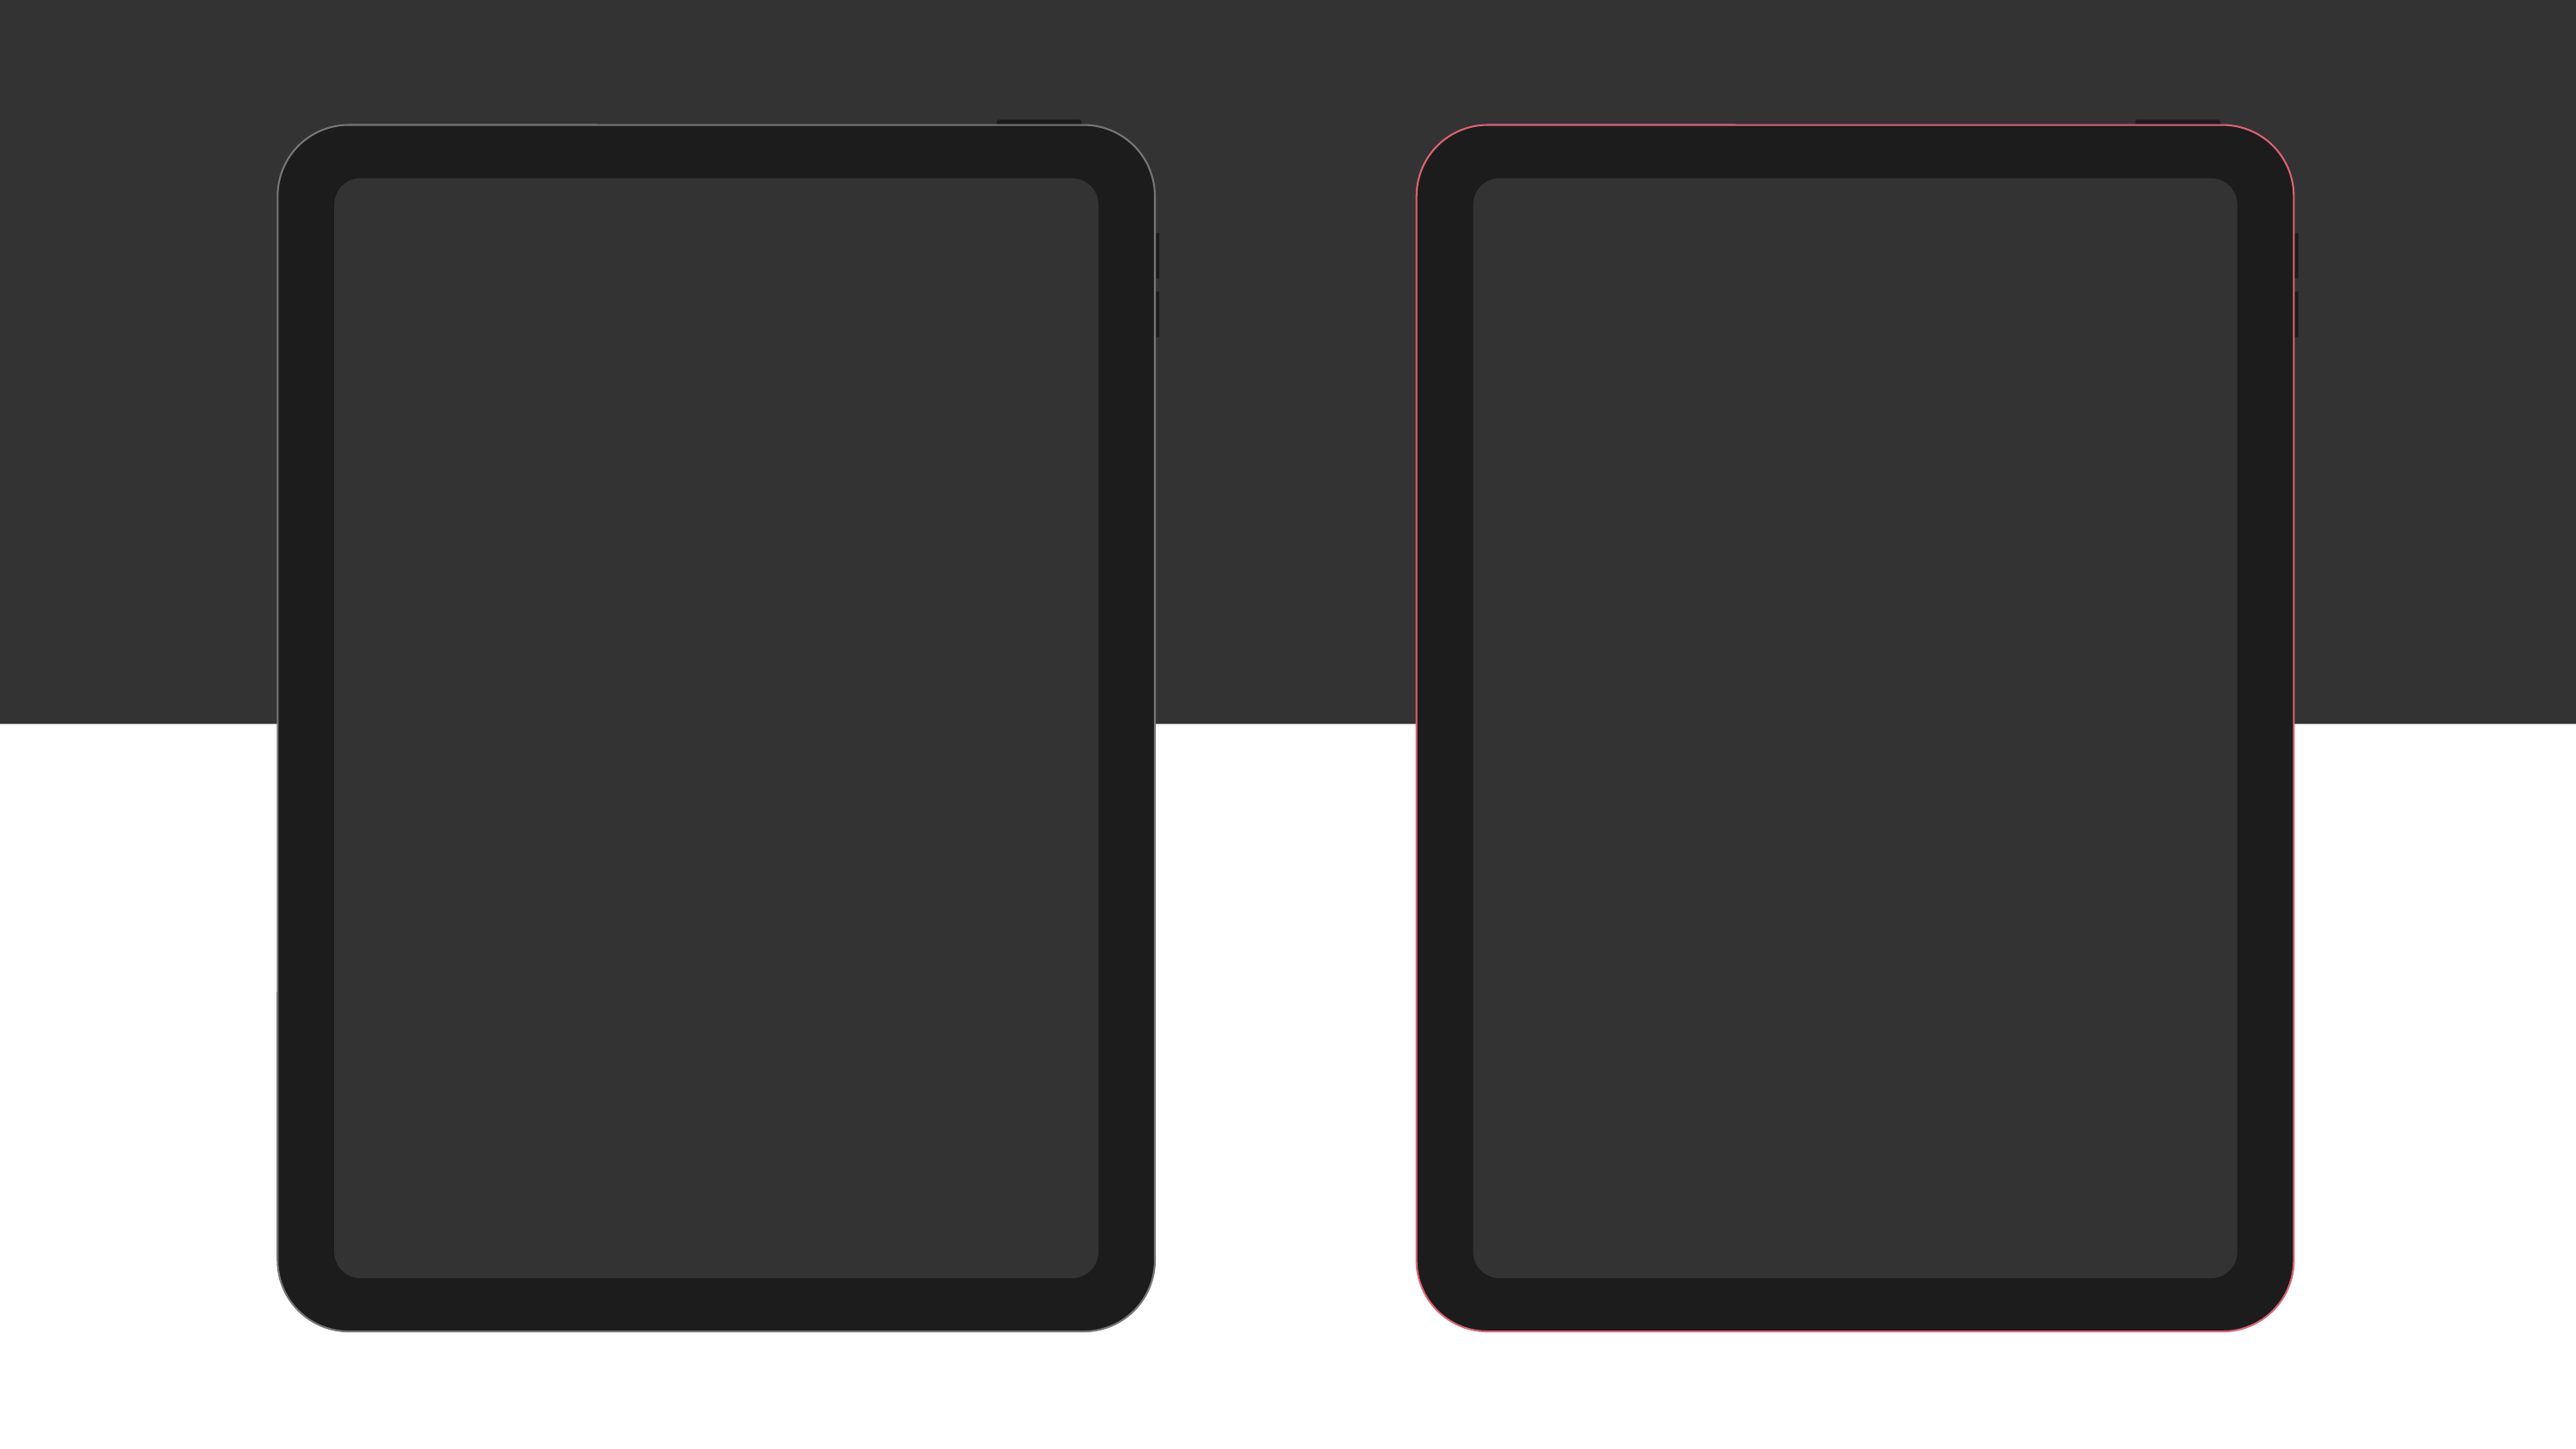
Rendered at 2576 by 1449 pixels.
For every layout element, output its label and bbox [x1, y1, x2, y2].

text_box [1416, 119, 2299, 1332]
text_box [277, 119, 1160, 1332]
